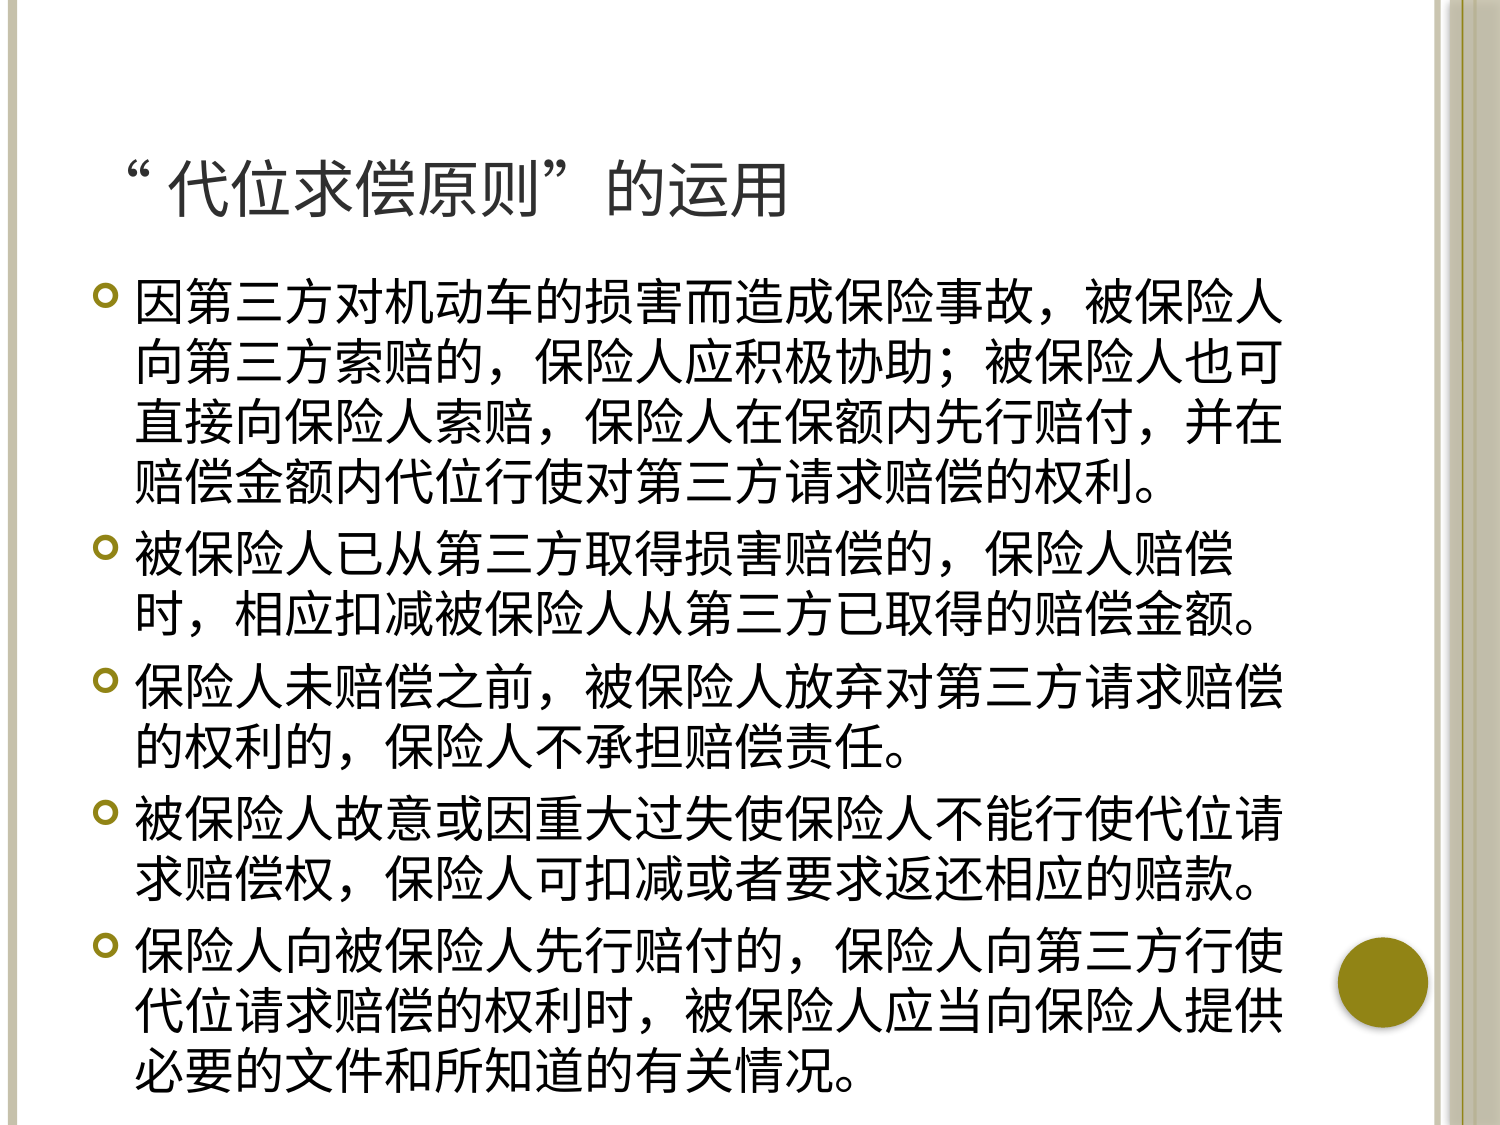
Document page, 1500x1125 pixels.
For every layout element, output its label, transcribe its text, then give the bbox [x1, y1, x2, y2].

list 因第三方对机动车的损害而造成保险事故，被保险人向第三方索赔的，保险人应积极协助；被保险人也可直接向保险人索赔，保险人在保额内先行赔付，并在赔偿金额内代位行使对第三方请求赔偿的权利。 被保险人已从第三方取得损害赔偿的，保险人赔偿时，相应扣减被保险人从第三方已取得的赔偿金额。 保险人未赔偿之前，被保险人放弃对第三方请求赔偿的权利的，保险人不承担赔偿责任。 被保险人故意或因重大过失使保险人不能行使代位请求赔偿权，保险人可扣减或者要求返还相应的赔款。 保险人向被保险人先行赔付的，保险人向第三方行使代位请求赔偿的权利时，被保险人应当向保险人提供必要的文件和所知道的有关情况。 [74, 262, 1301, 1095]
title “代位求偿原则”的运用 [75, 45, 1300, 233]
